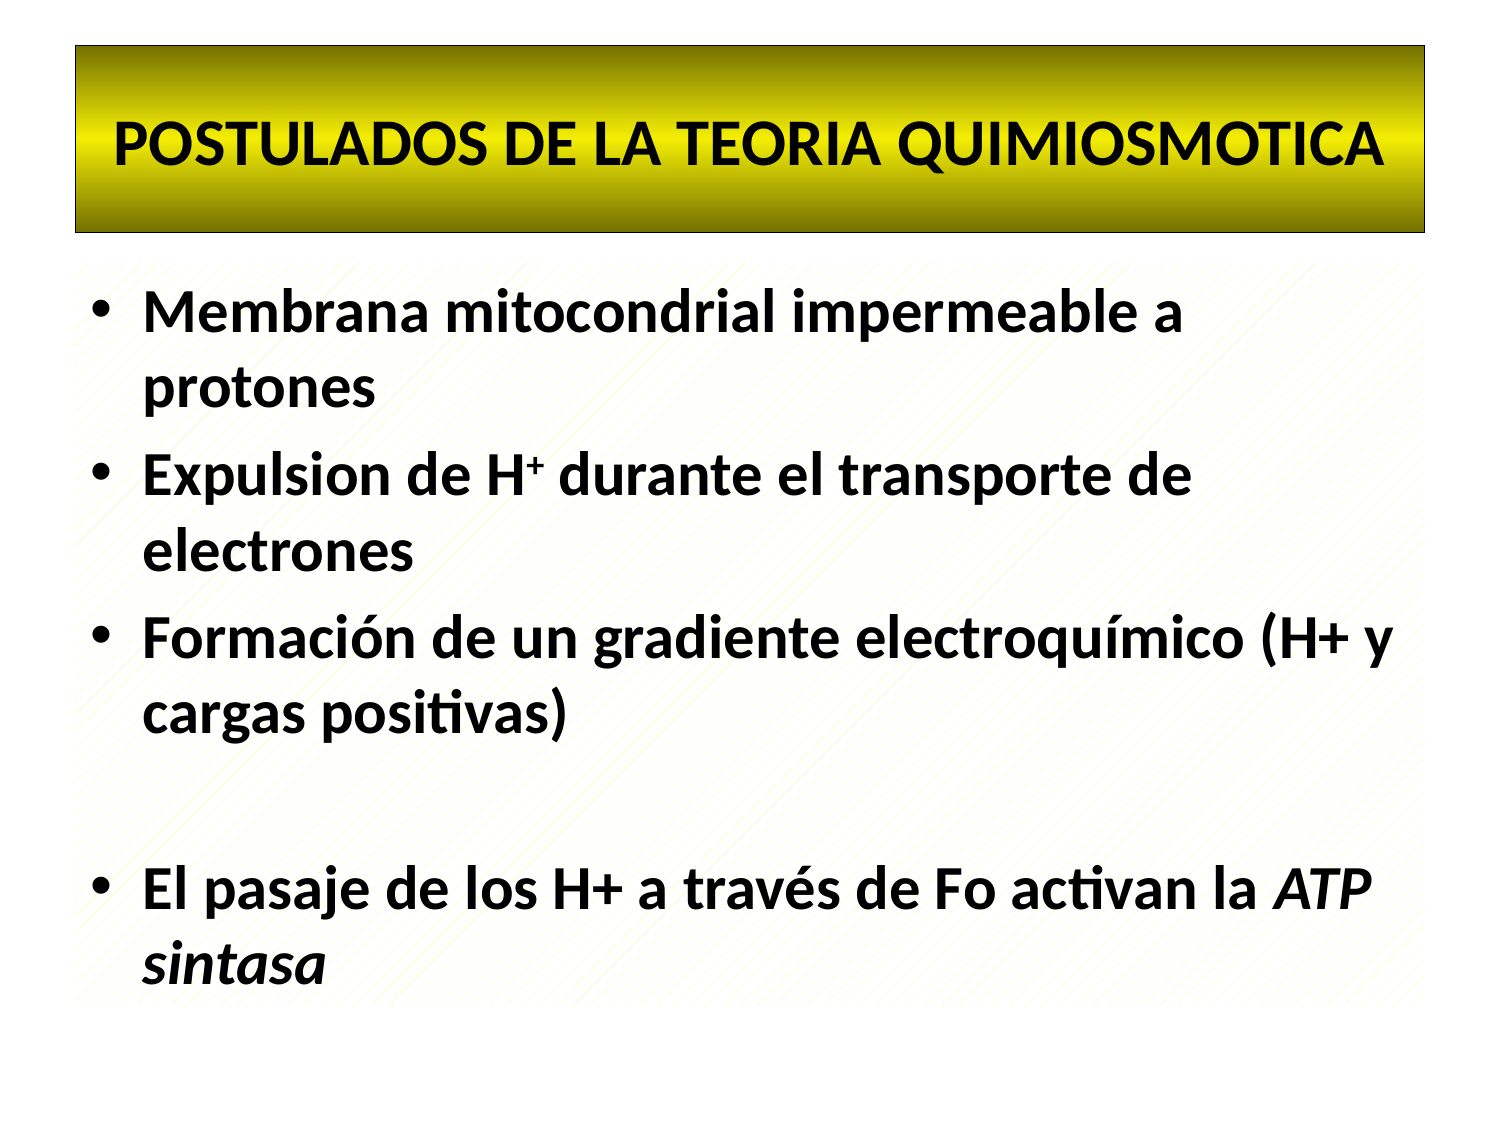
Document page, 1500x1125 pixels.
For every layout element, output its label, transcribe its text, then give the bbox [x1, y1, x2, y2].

title POSTULADOS DE LA TEORIA QUIMIOSMOTICA [75, 45, 1425, 233]
list Membrana mitocondrial impermeable a protones Expulsion de H+ durante el transporte de electrones Formación de un gradiente electroquímico (H+ y cargas positivas) El pasaje de los H+ a través de Fo activan la ATP sintasa [75, 262, 1425, 1005]
